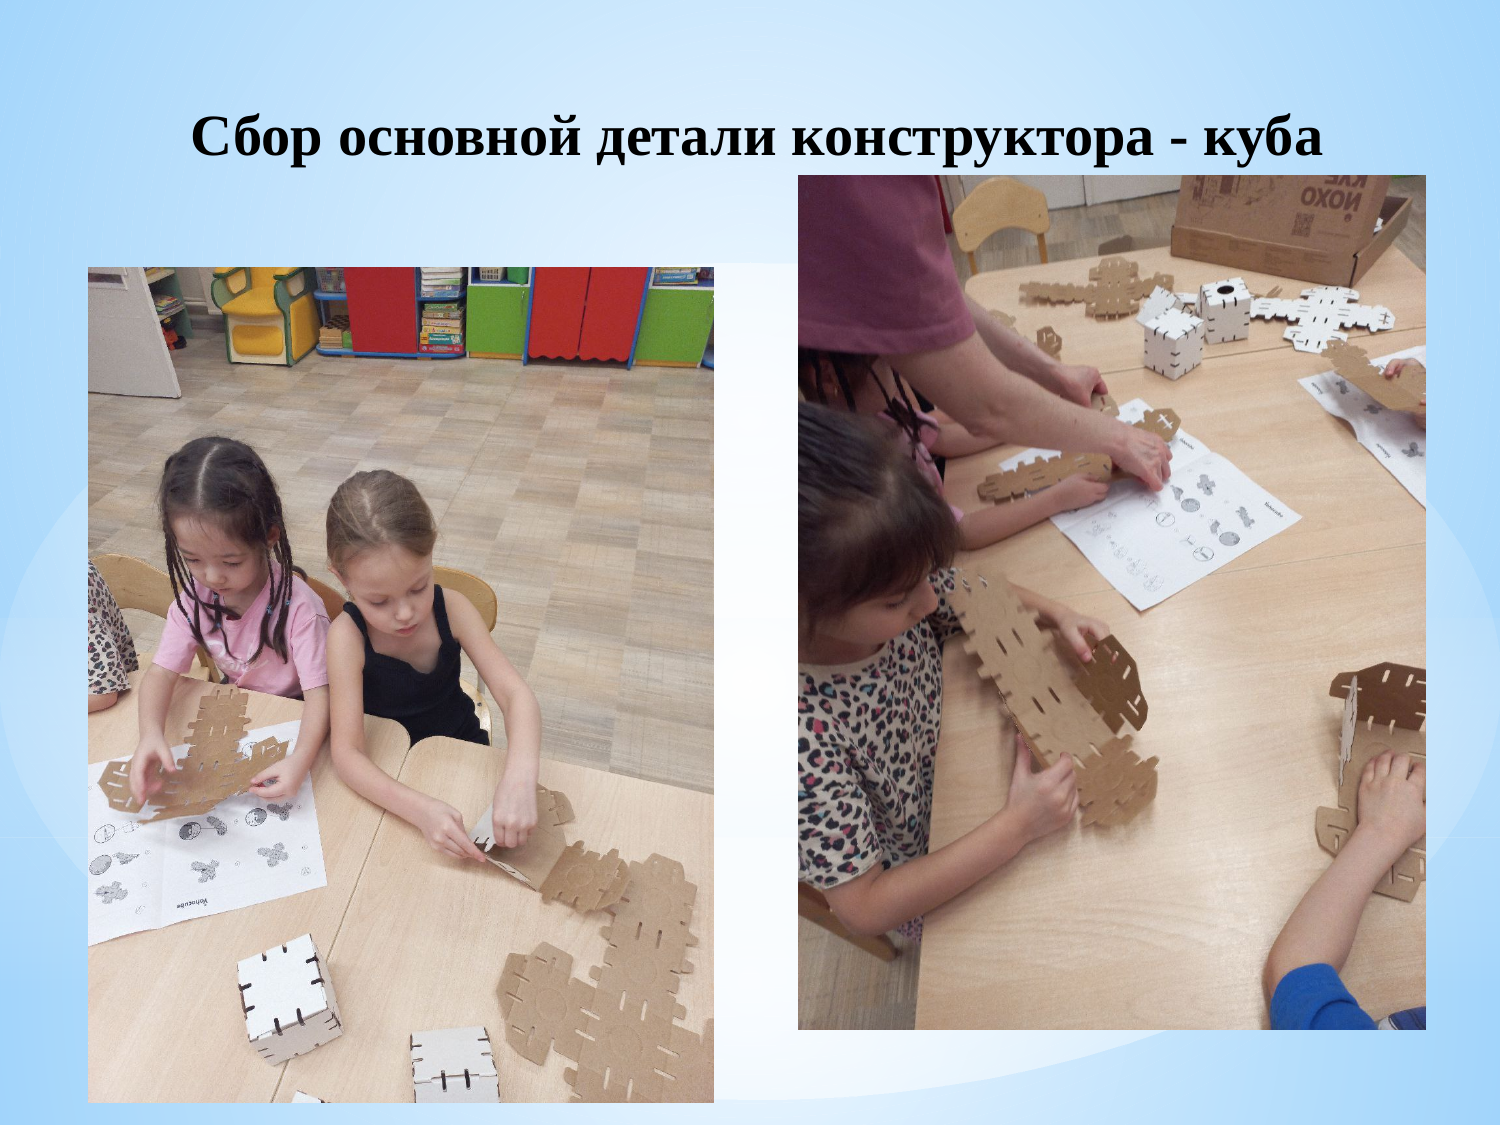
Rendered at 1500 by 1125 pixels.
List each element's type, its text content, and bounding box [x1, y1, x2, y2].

picture [797, 175, 1426, 1030]
text_box Сбор основной детали конструктора - куба [160, 90, 1354, 175]
picture [88, 266, 714, 1103]
